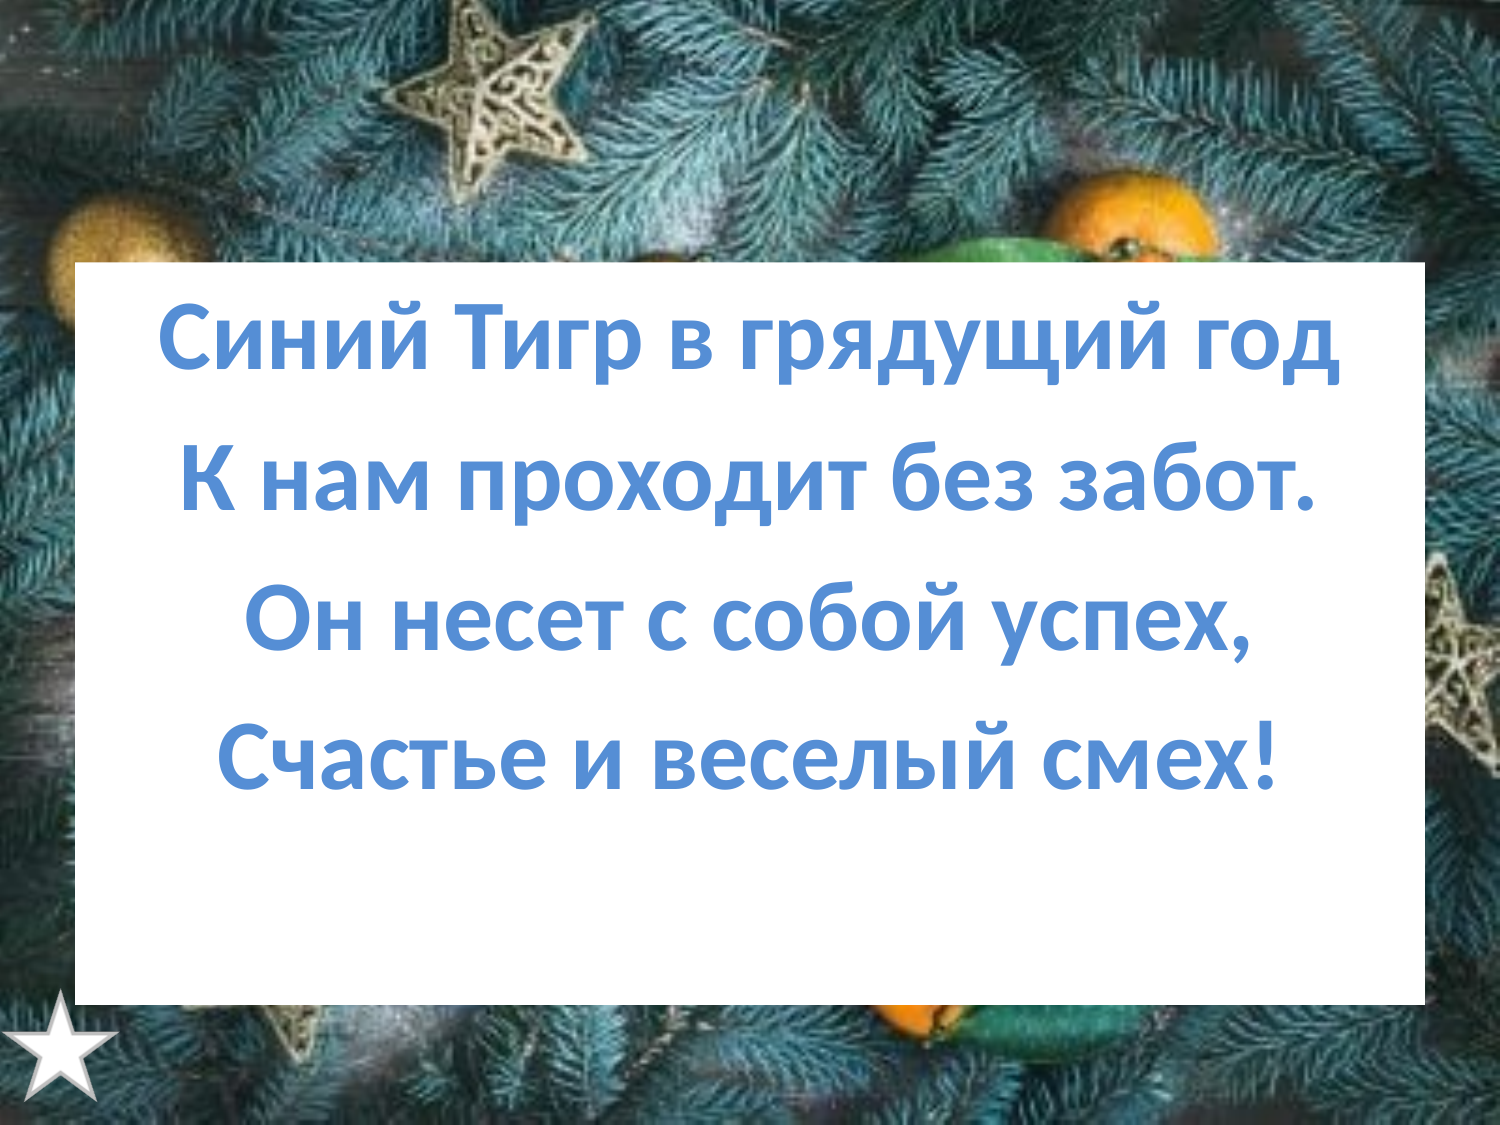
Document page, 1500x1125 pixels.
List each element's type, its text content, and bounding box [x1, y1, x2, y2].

list Синий Тигр в грядущий год К нам проходит без забот. Он несет с собой успех, Счастье и веселый смех! [75, 262, 1425, 1005]
picture [0, 0, 1500, 1125]
